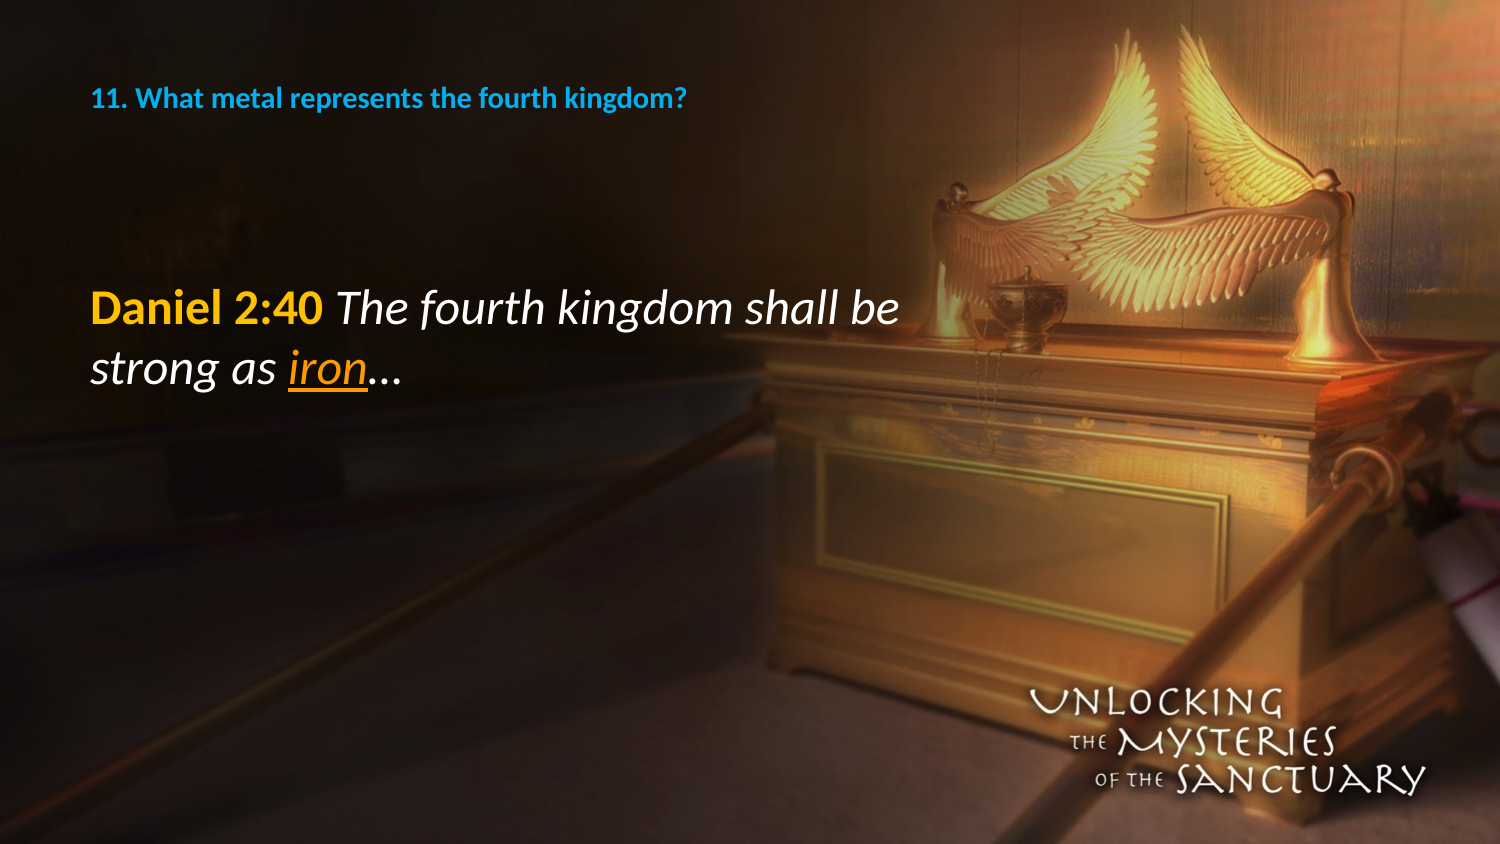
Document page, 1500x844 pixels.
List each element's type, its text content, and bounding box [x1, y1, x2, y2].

title 11. What metal represents the fourth kingdom? [75, 33, 1425, 175]
picture [0, 0, 1500, 844]
list Daniel 2:40 The fourth kingdom shall be strong as iron… [75, 267, 949, 754]
